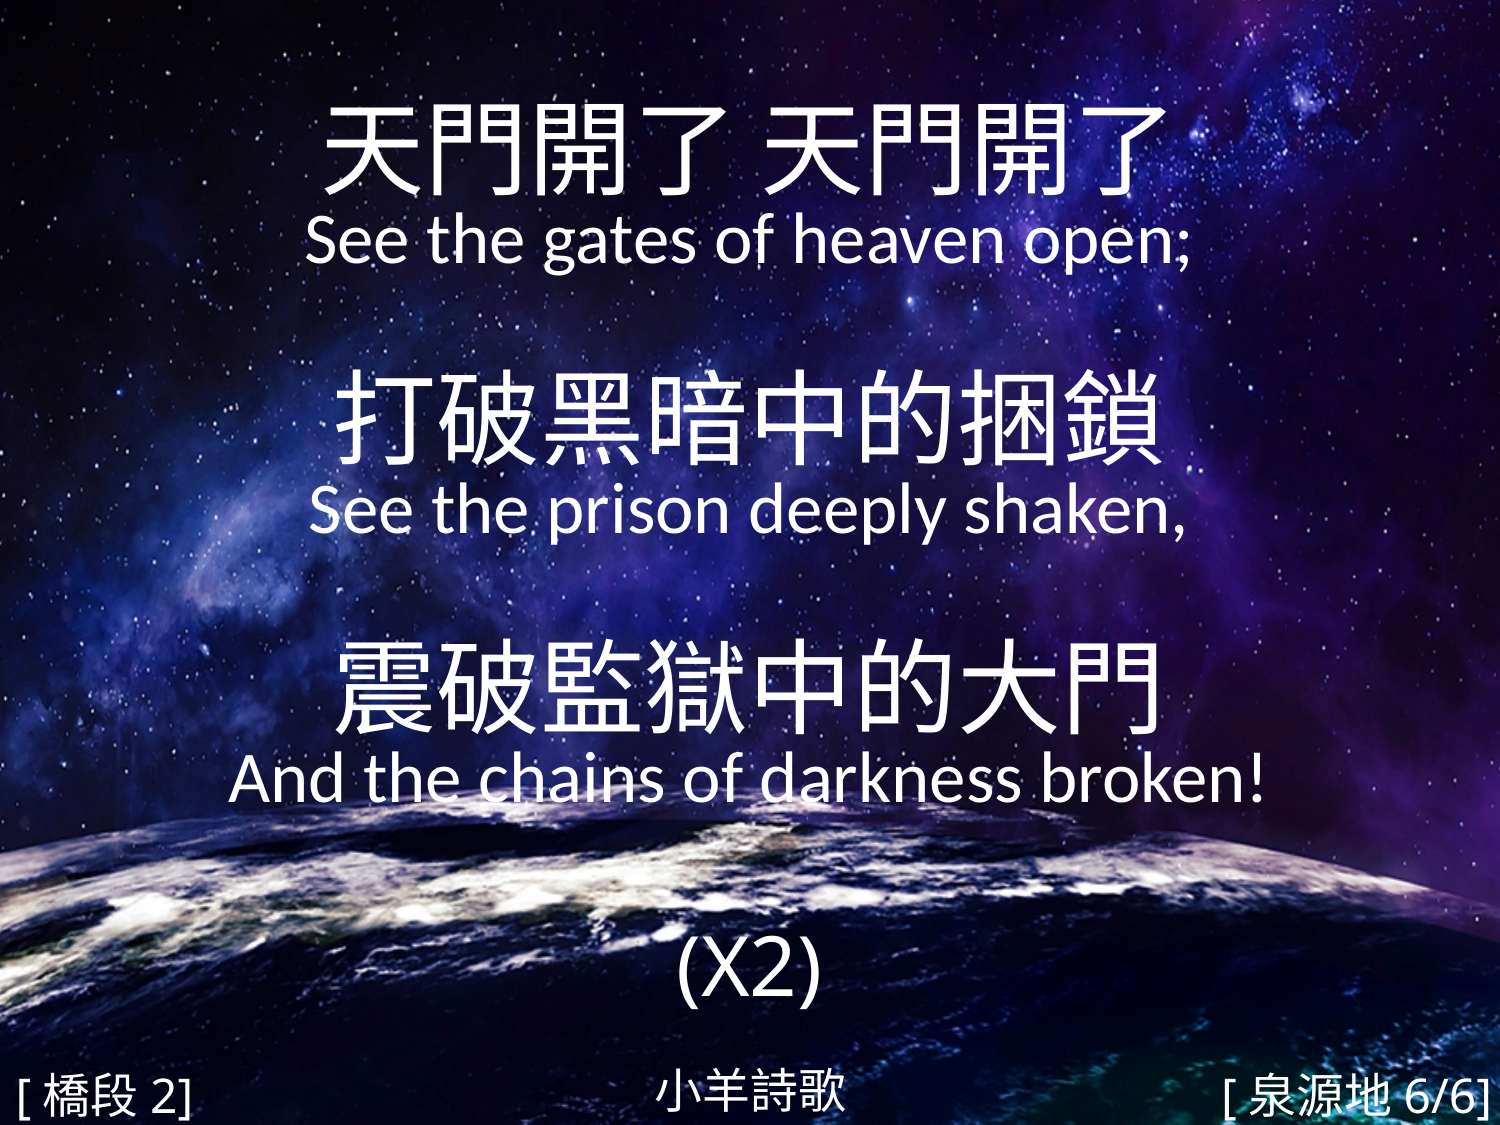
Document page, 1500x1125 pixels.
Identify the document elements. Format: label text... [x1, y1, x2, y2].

text_box [橋段2] [0, 1058, 271, 1125]
text_box 天門開了 天門開了 See the gates of heaven open; 打破黑暗中的捆鎖 See the prison deeply shaken, 震破監獄中的大門 And the chains of darkness broken! (X2) [0, 0, 1500, 700]
subtitle 小羊詩歌 [0, 1053, 1500, 1125]
text_box [泉源地6/6] [868, 1058, 1500, 1125]
picture [0, 700, 1500, 1053]
title [0, 700, 1494, 710]
